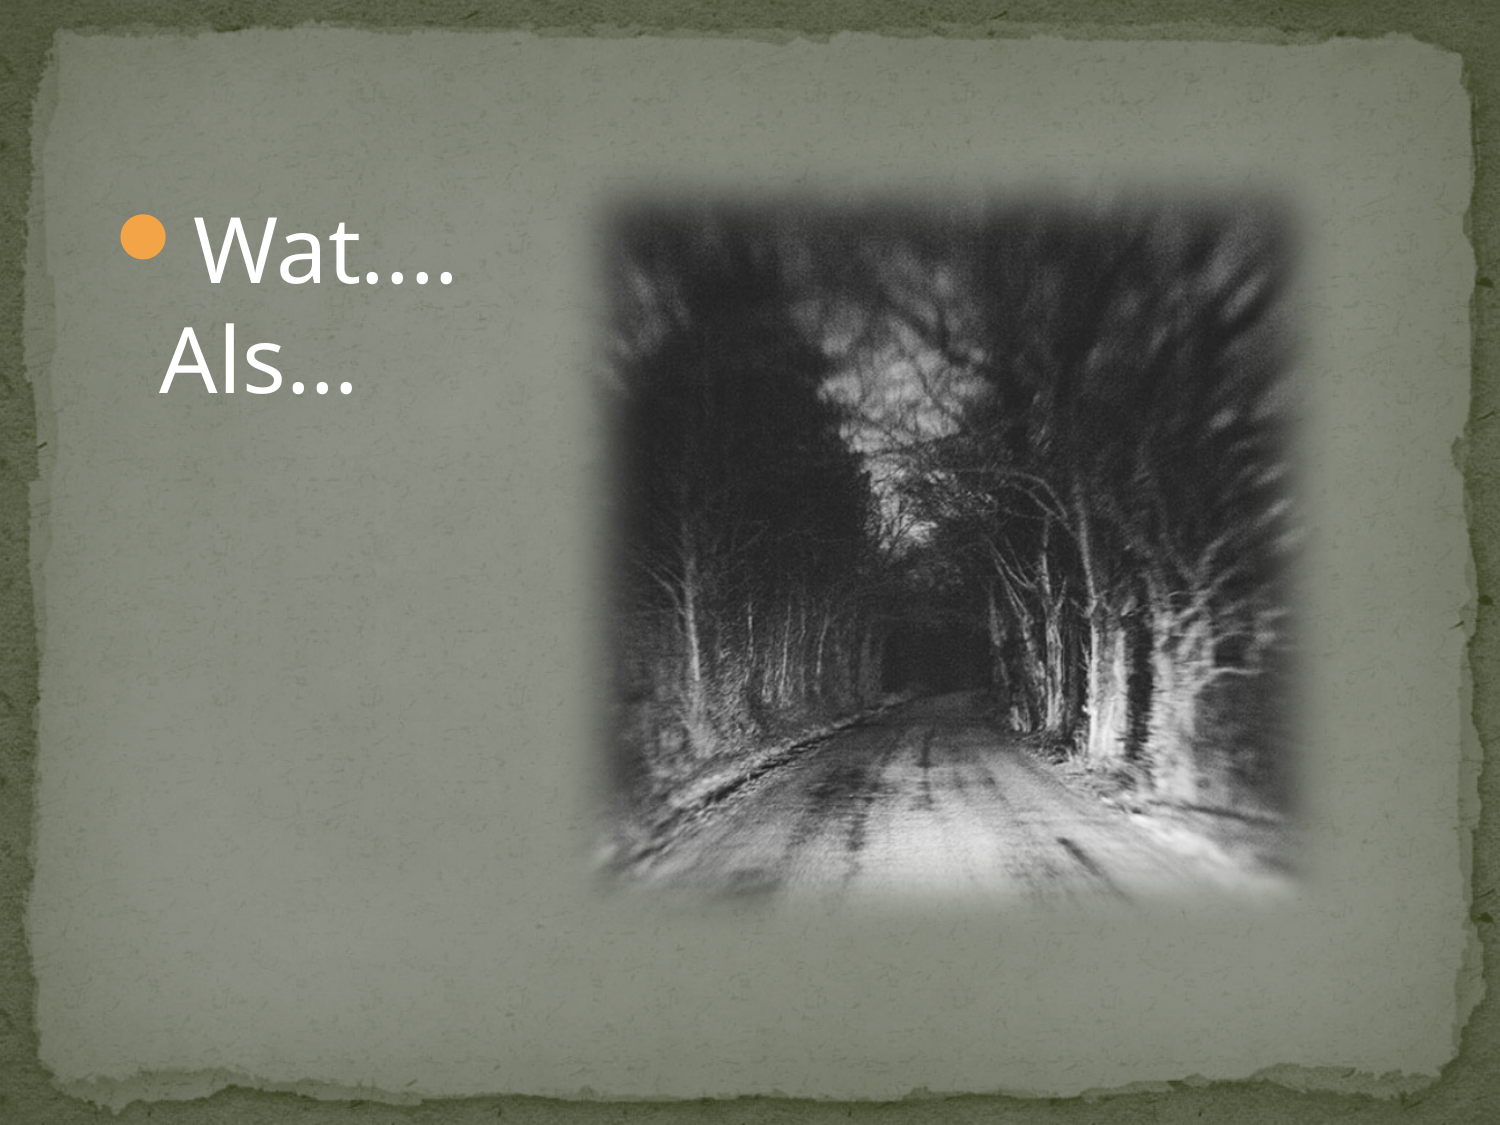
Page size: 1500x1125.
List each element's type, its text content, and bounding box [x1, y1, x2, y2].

list Wat.... Als… [100, 184, 526, 622]
picture [555, 149, 1342, 937]
